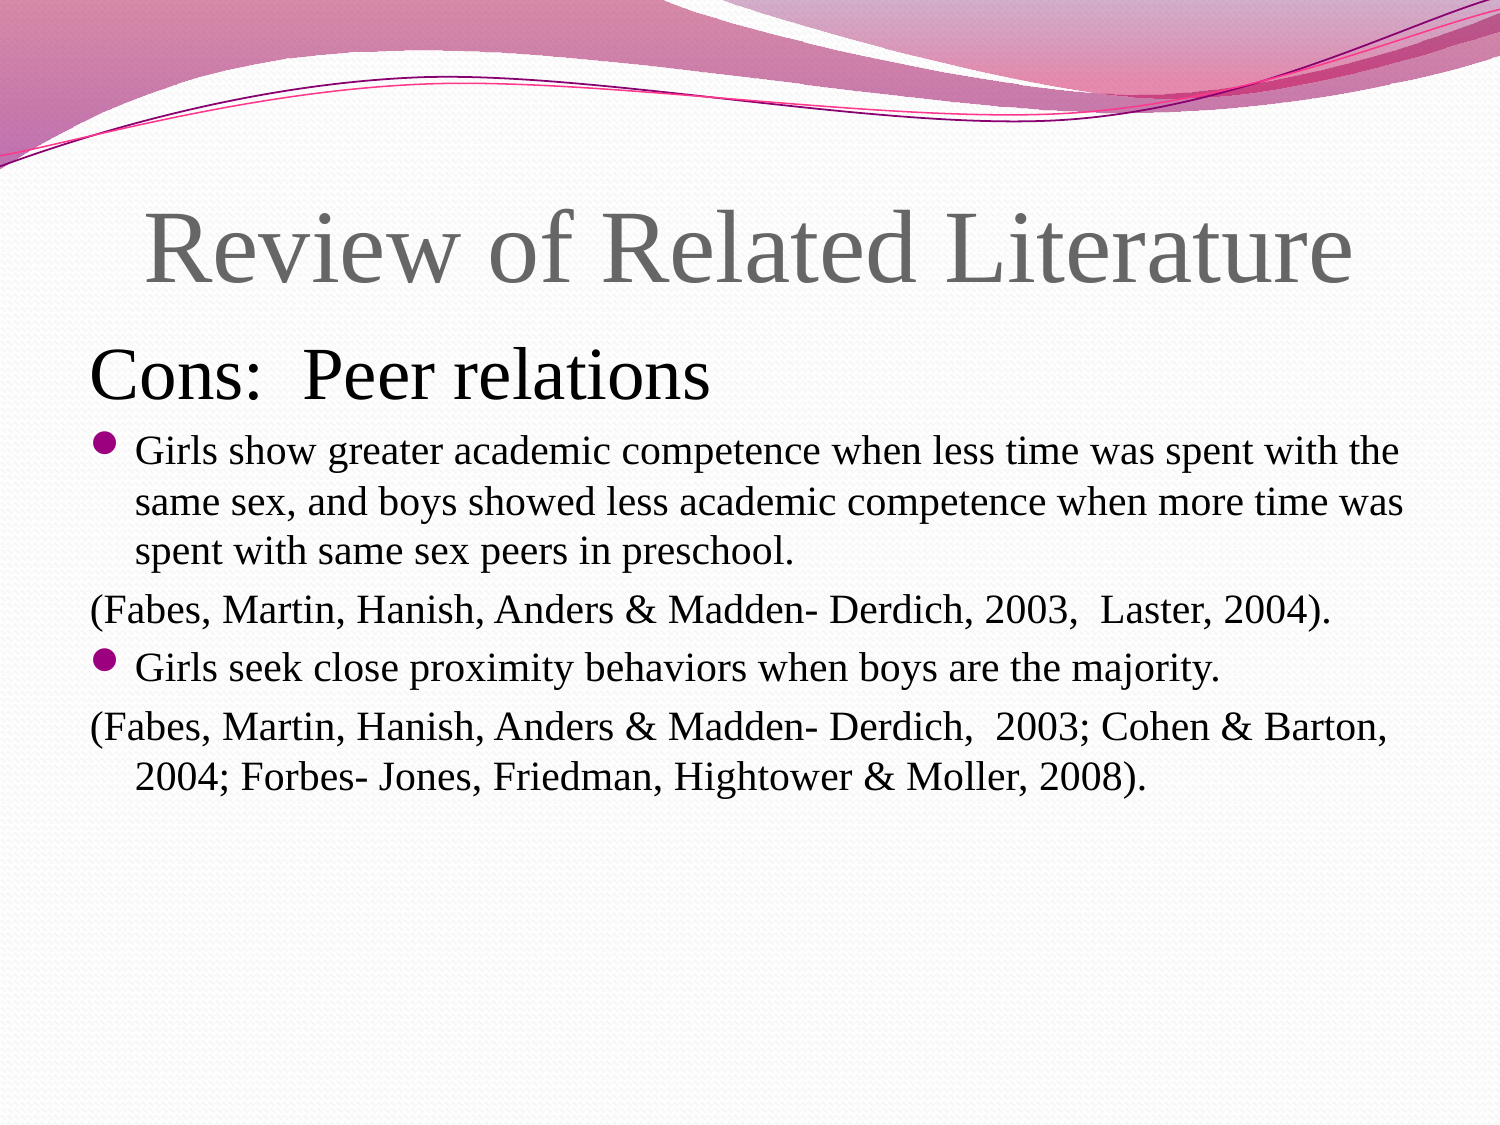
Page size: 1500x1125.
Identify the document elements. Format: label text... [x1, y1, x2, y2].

title Review of Related Literature [75, 115, 1425, 303]
list Cons: Peer relations Girls show greater academic competence when less time was spent with the same sex, and boys showed less academic competence when more time was spent with same sex peers in preschool. (Fabes, Martin, Hanish, Anders & Madden- Derdich, 2003, Laster, 2004). Girls seek close proximity behaviors when boys are the majority. (Fabes, Martin, Hanish, Anders & Madden- Derdich, 2003; Cohen & Barton, 2004; Forbes- Jones, Friedman, Hightower & Moller, 2008). [75, 317, 1425, 1038]
